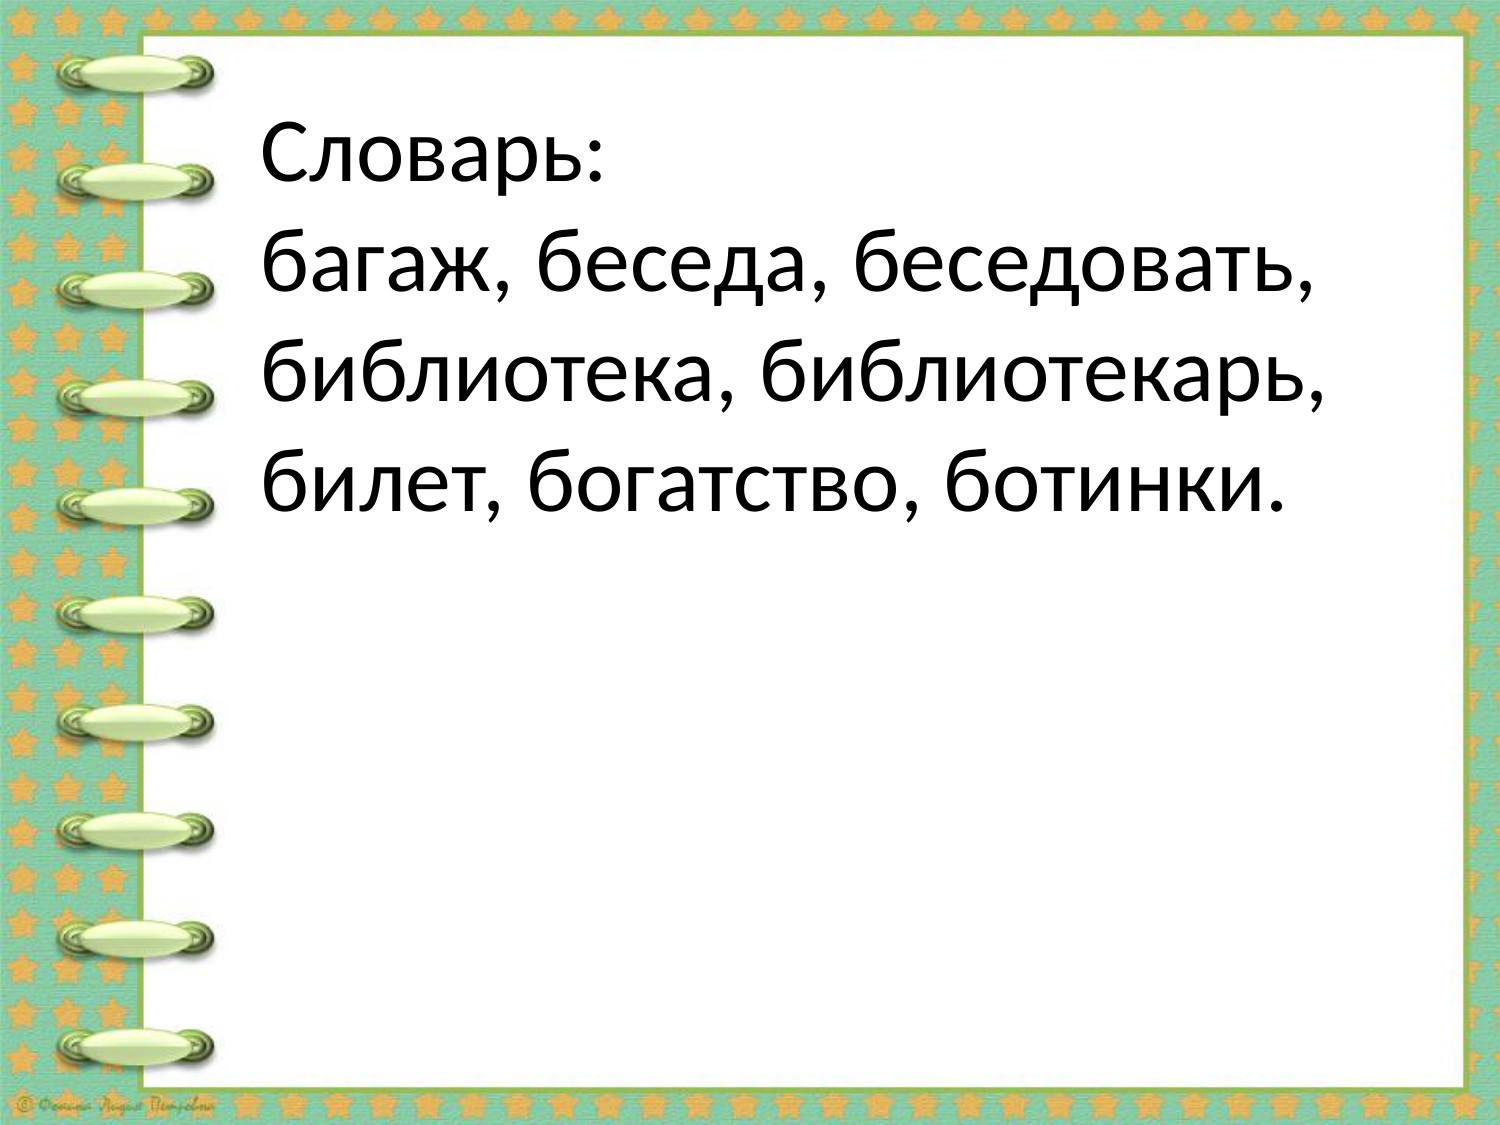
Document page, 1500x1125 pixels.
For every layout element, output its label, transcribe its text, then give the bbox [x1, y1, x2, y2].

picture [0, 0, 1500, 1125]
title Словарь: багаж, беседа, беседовать, библиотека, библиотекарь, билет, богатство, ботинки. [246, 82, 1425, 1067]
